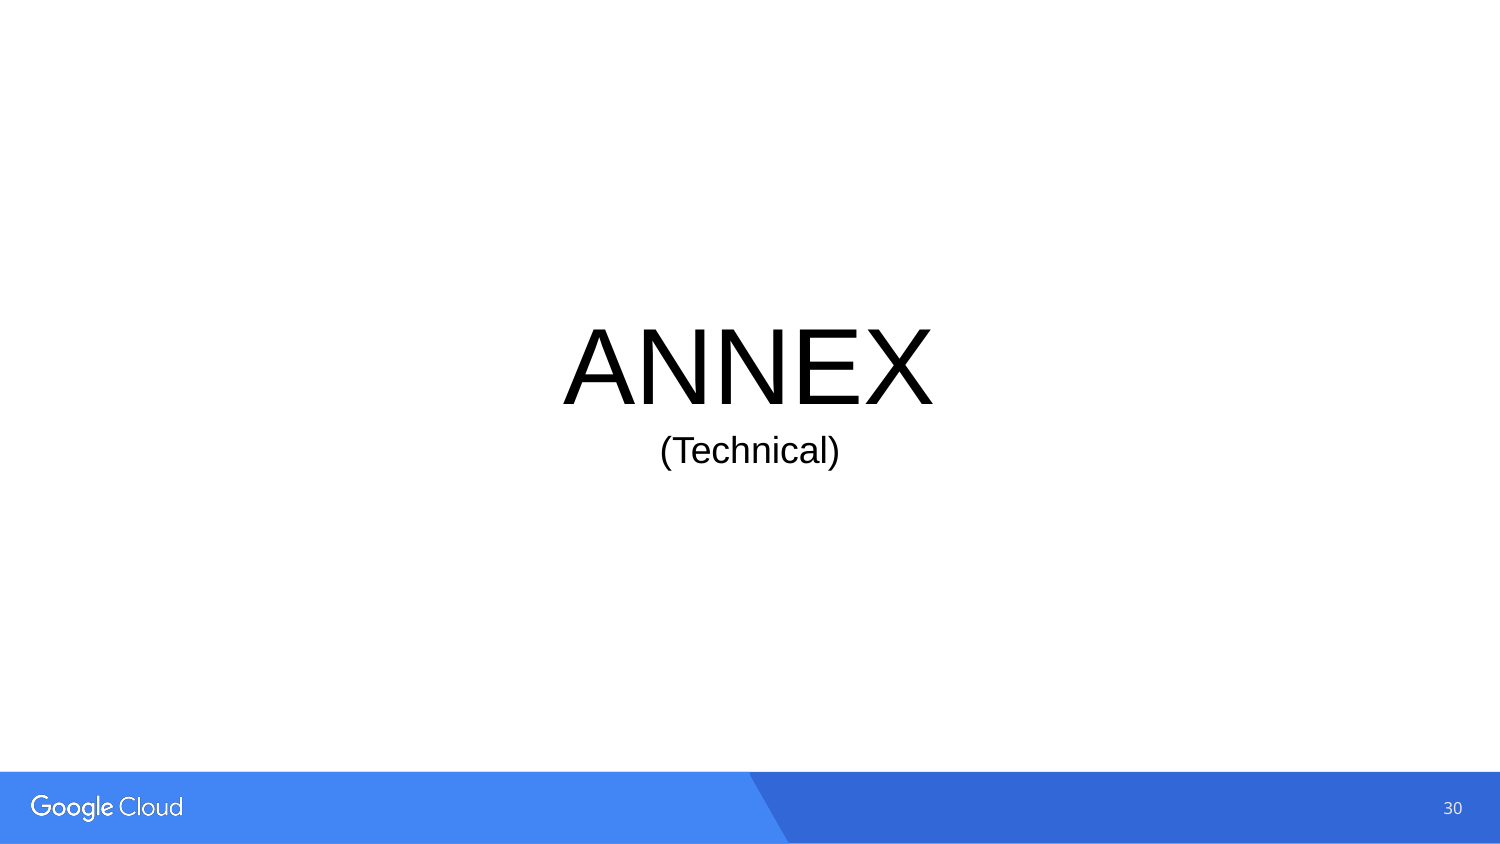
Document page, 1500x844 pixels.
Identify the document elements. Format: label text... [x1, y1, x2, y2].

text_box [0, 771, 789, 844]
text_box ‹#› [1137, 796, 1463, 822]
title ANNEX (Technical) [51, 122, 1449, 646]
text_box [750, 771, 1500, 844]
picture [28, 783, 185, 835]
